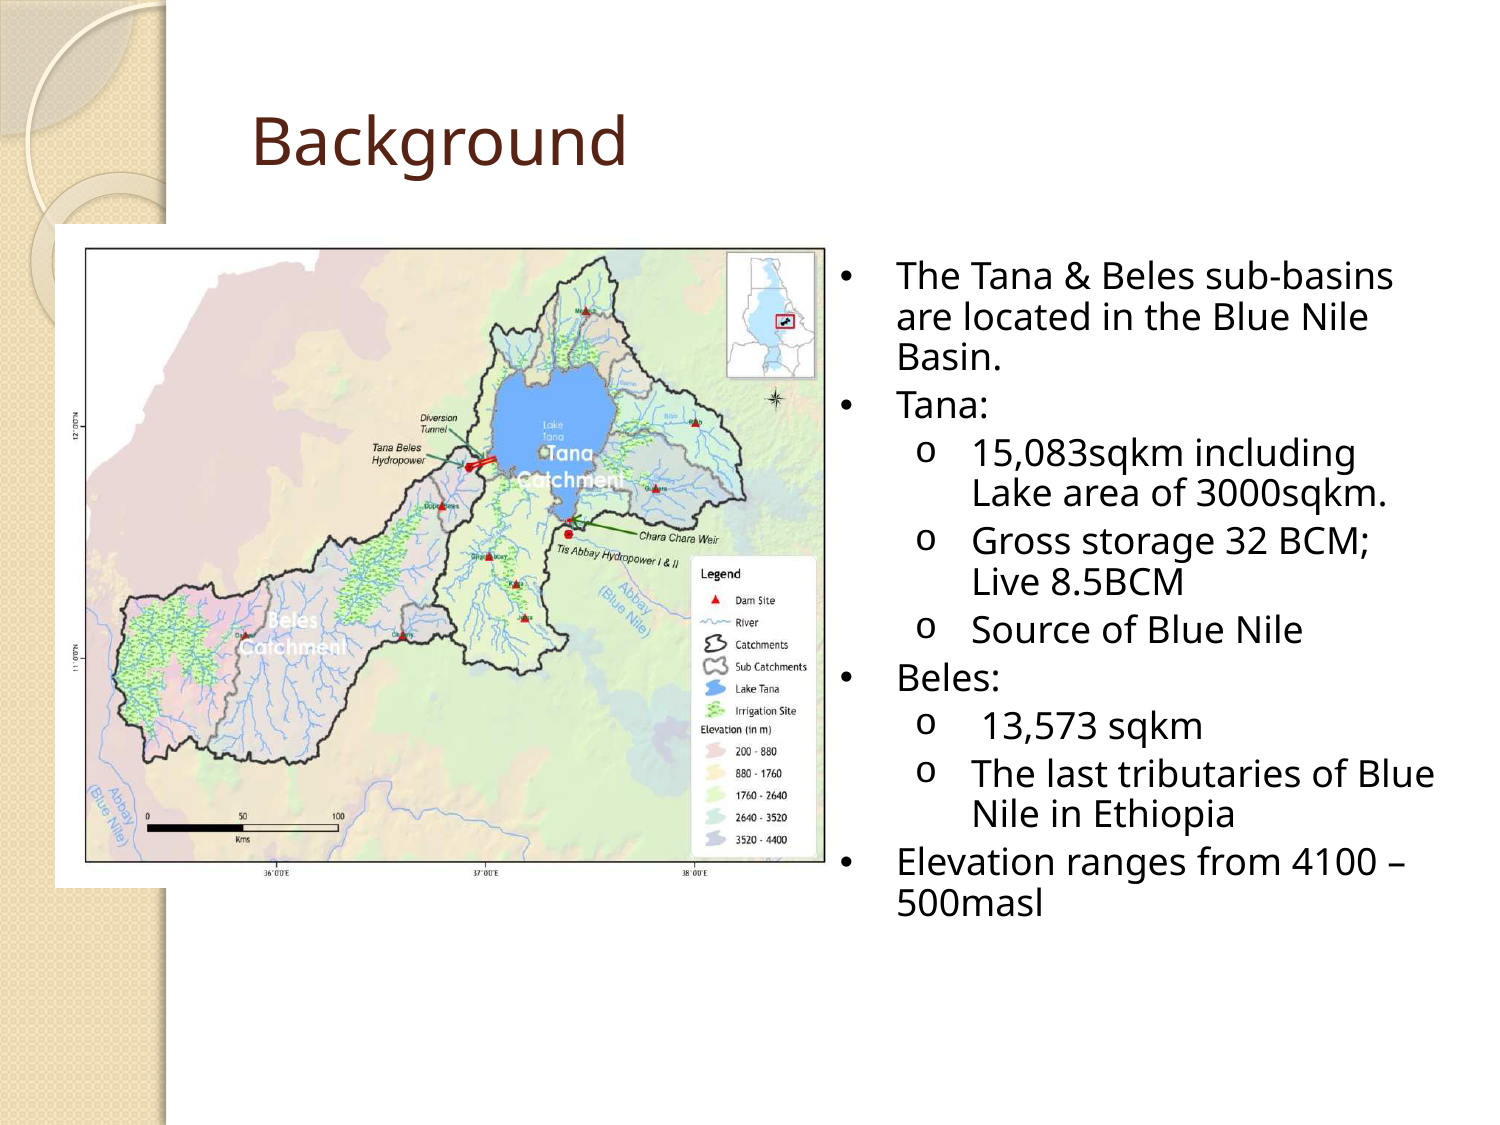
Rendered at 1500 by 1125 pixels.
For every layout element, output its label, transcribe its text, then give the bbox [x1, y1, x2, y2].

text_box The Tana & Beles sub-basins are located in the Blue Nile Basin. Tana: 15,083sqkm including Lake area of 3000sqkm. Gross storage 32 BCM; Live 8.5BCM Source of Blue Nile Beles: 13,573 sqkm The last tributaries of Blue Nile in Ethiopia Elevation ranges from 4100 – 500masl [825, 249, 1463, 993]
picture [55, 224, 838, 888]
title Background [235, 45, 1466, 233]
